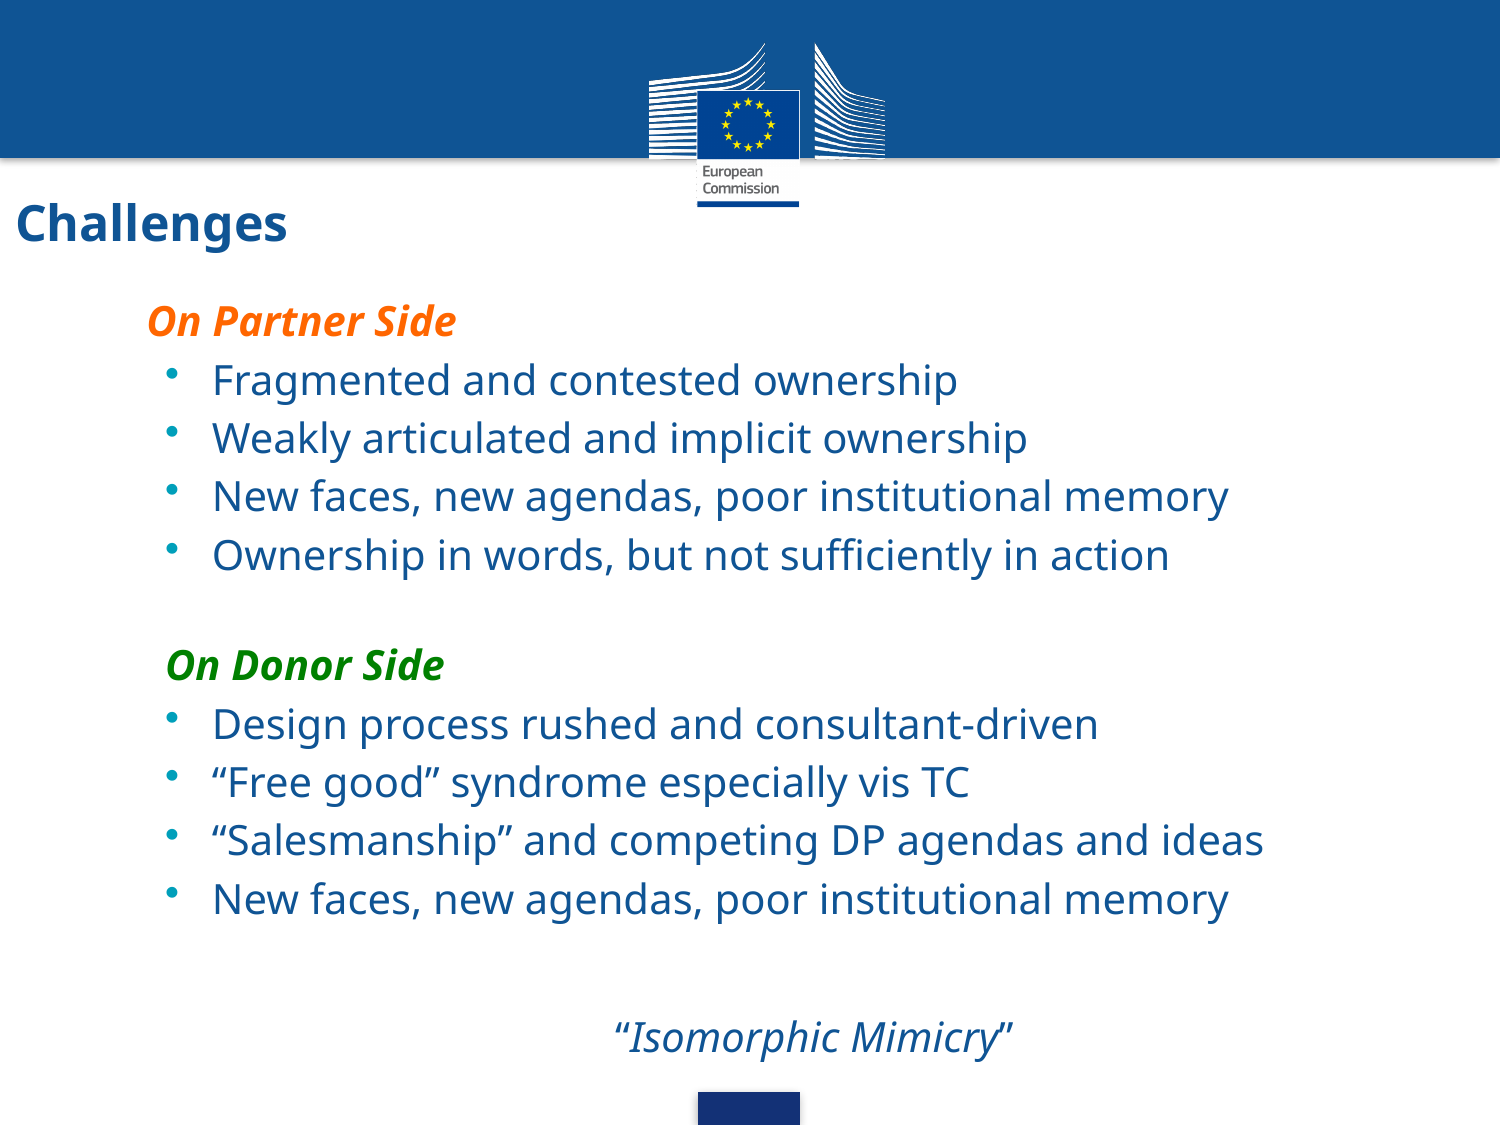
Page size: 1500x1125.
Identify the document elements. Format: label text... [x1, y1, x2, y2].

list On Partner Side Fragmented and contested ownership Weakly articulated and implicit ownership New faces, new agendas, poor institutional memory Ownership in words, but not sufficiently in action On Donor Side Design process rushed and consultant-driven “Free good” syndrome especially vis TC “Salesmanship” and competing DP agendas and ideas New faces, new agendas, poor institutional memory “Isomorphic Mimicry” [75, 287, 1425, 1063]
picture [649, 42, 885, 208]
title Challenges [0, 162, 463, 281]
